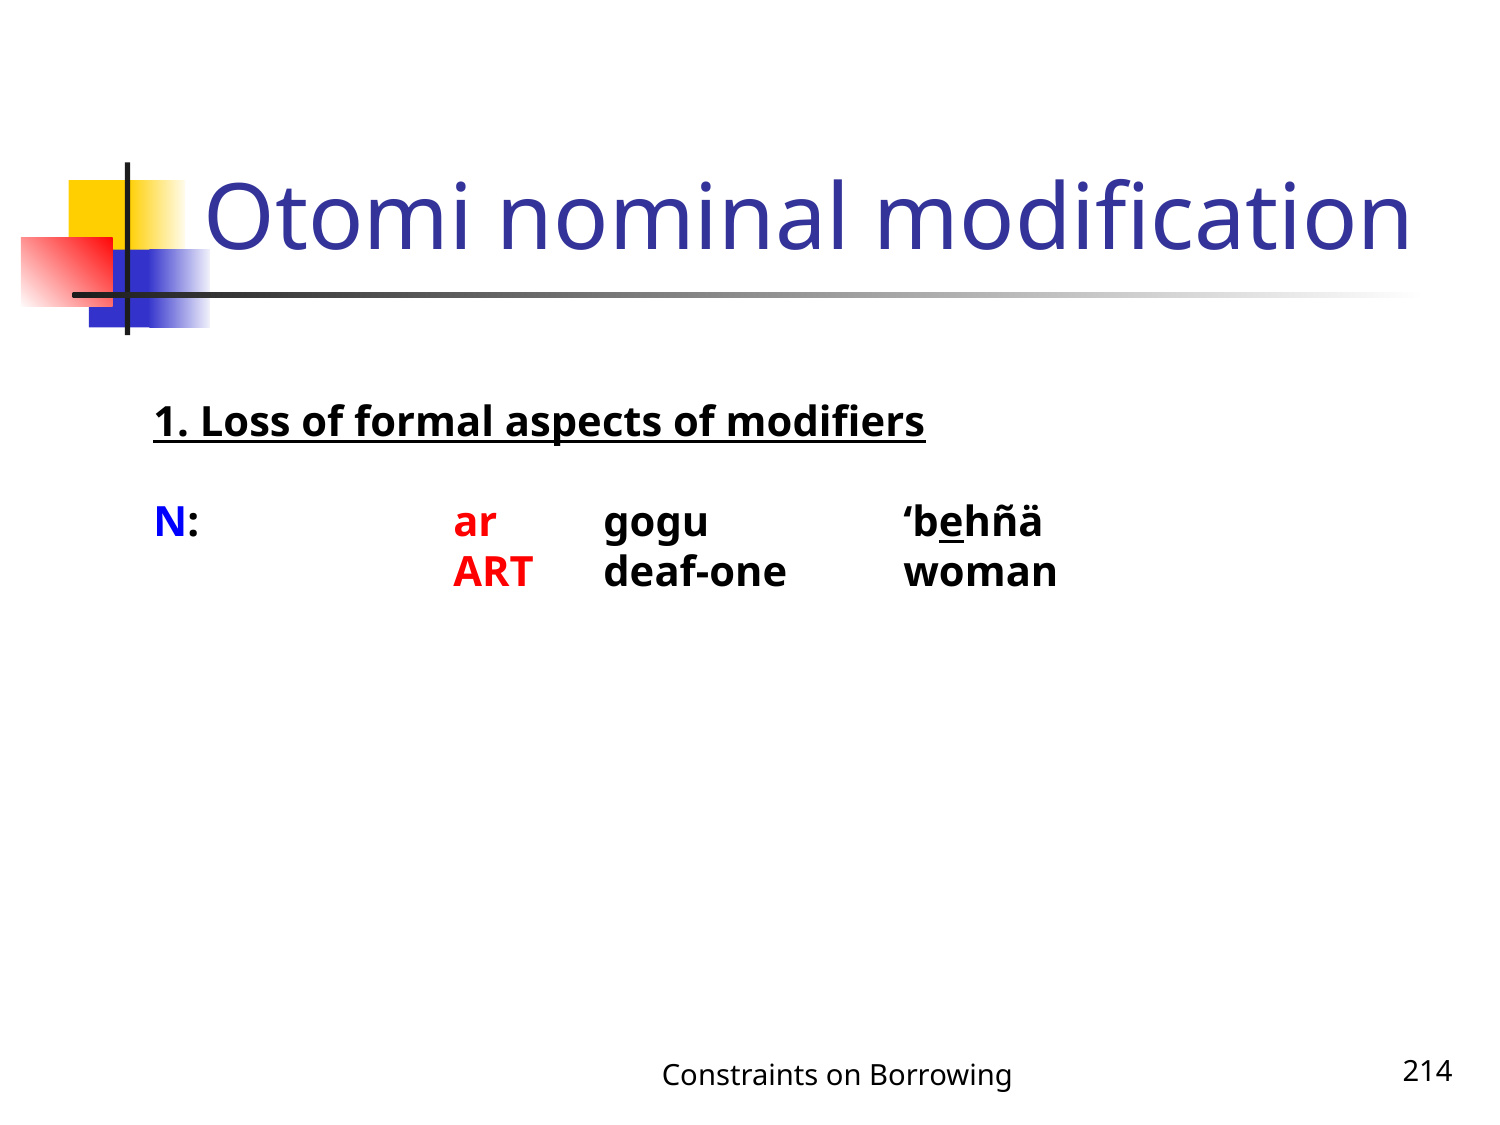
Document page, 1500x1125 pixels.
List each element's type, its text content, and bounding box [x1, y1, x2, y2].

footer Constraints on Borrowing [599, 1023, 1076, 1100]
text_box 1. Loss of formal aspects of modifiers N: ar gogu ‘behñä ART deaf-one woman [138, 387, 1074, 653]
slide_number 214 [1154, 1023, 1468, 1100]
title Otomi nominal modification [188, 34, 1468, 276]
